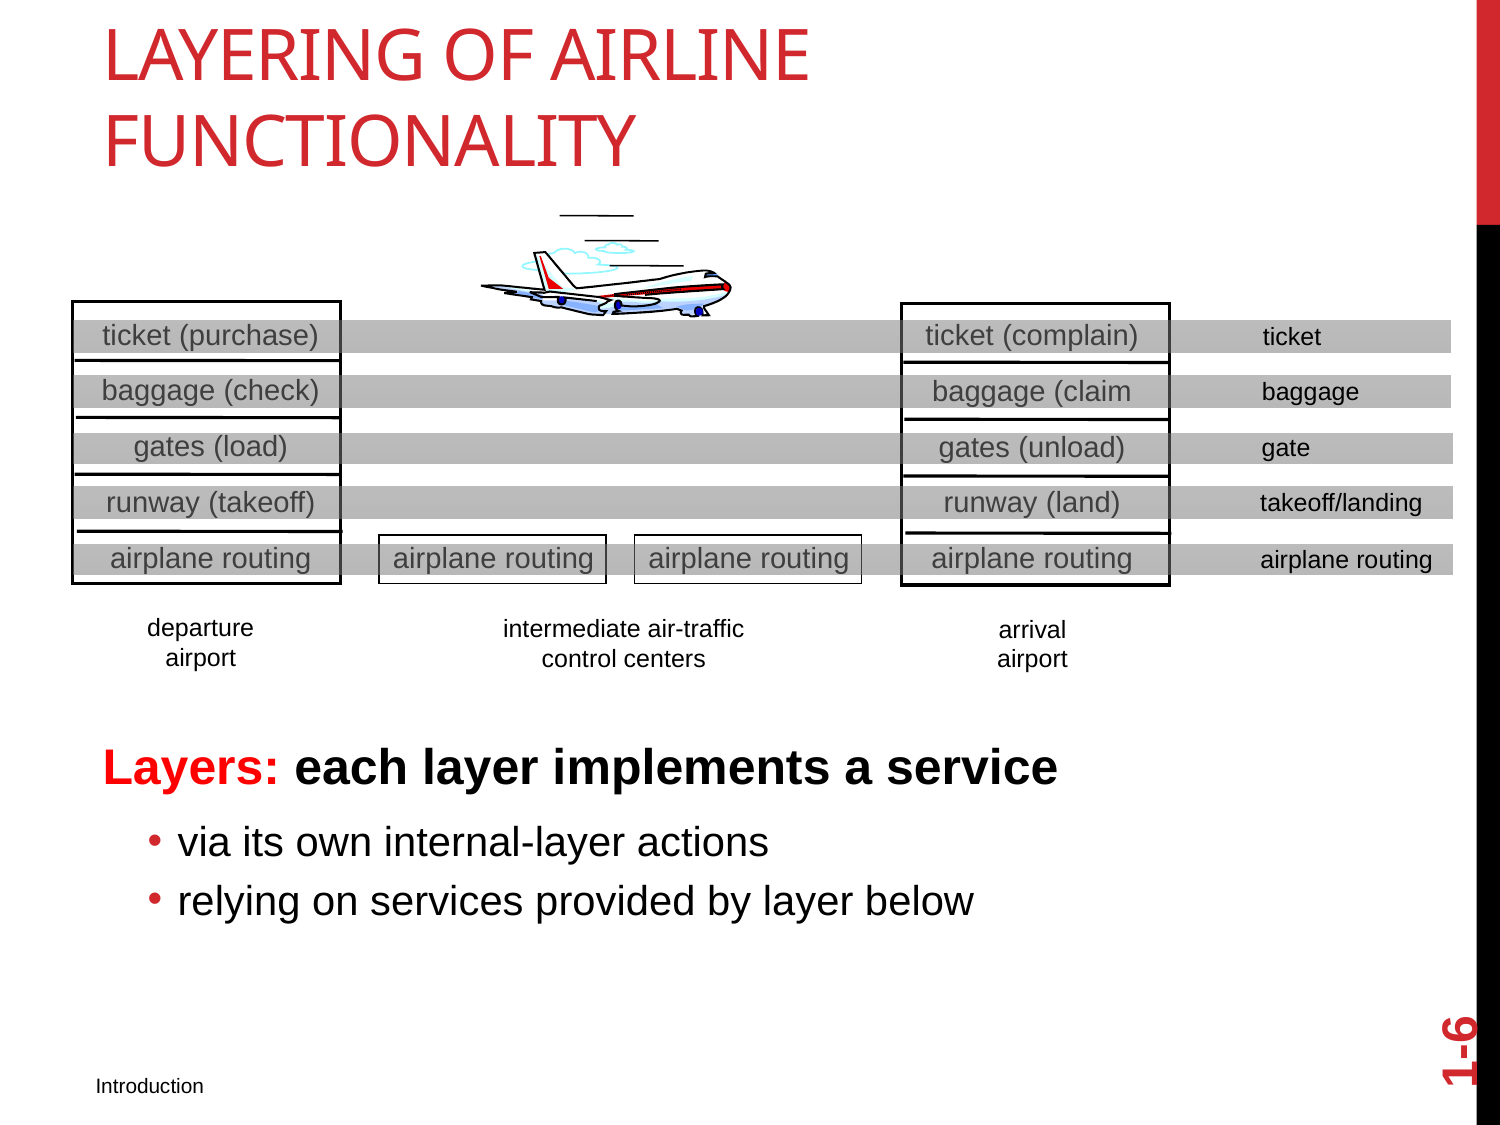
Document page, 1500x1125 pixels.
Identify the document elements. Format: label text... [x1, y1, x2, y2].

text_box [70, 215, 1453, 682]
footer Introduction [75, 1065, 638, 1112]
slide_number 1-6 [1427, 887, 1488, 1104]
title Layering of airline functionality [87, 0, 1363, 188]
list Layers: each layer implements a service via its own internal-layer actions relying on services provided by layer below [87, 726, 1337, 1017]
